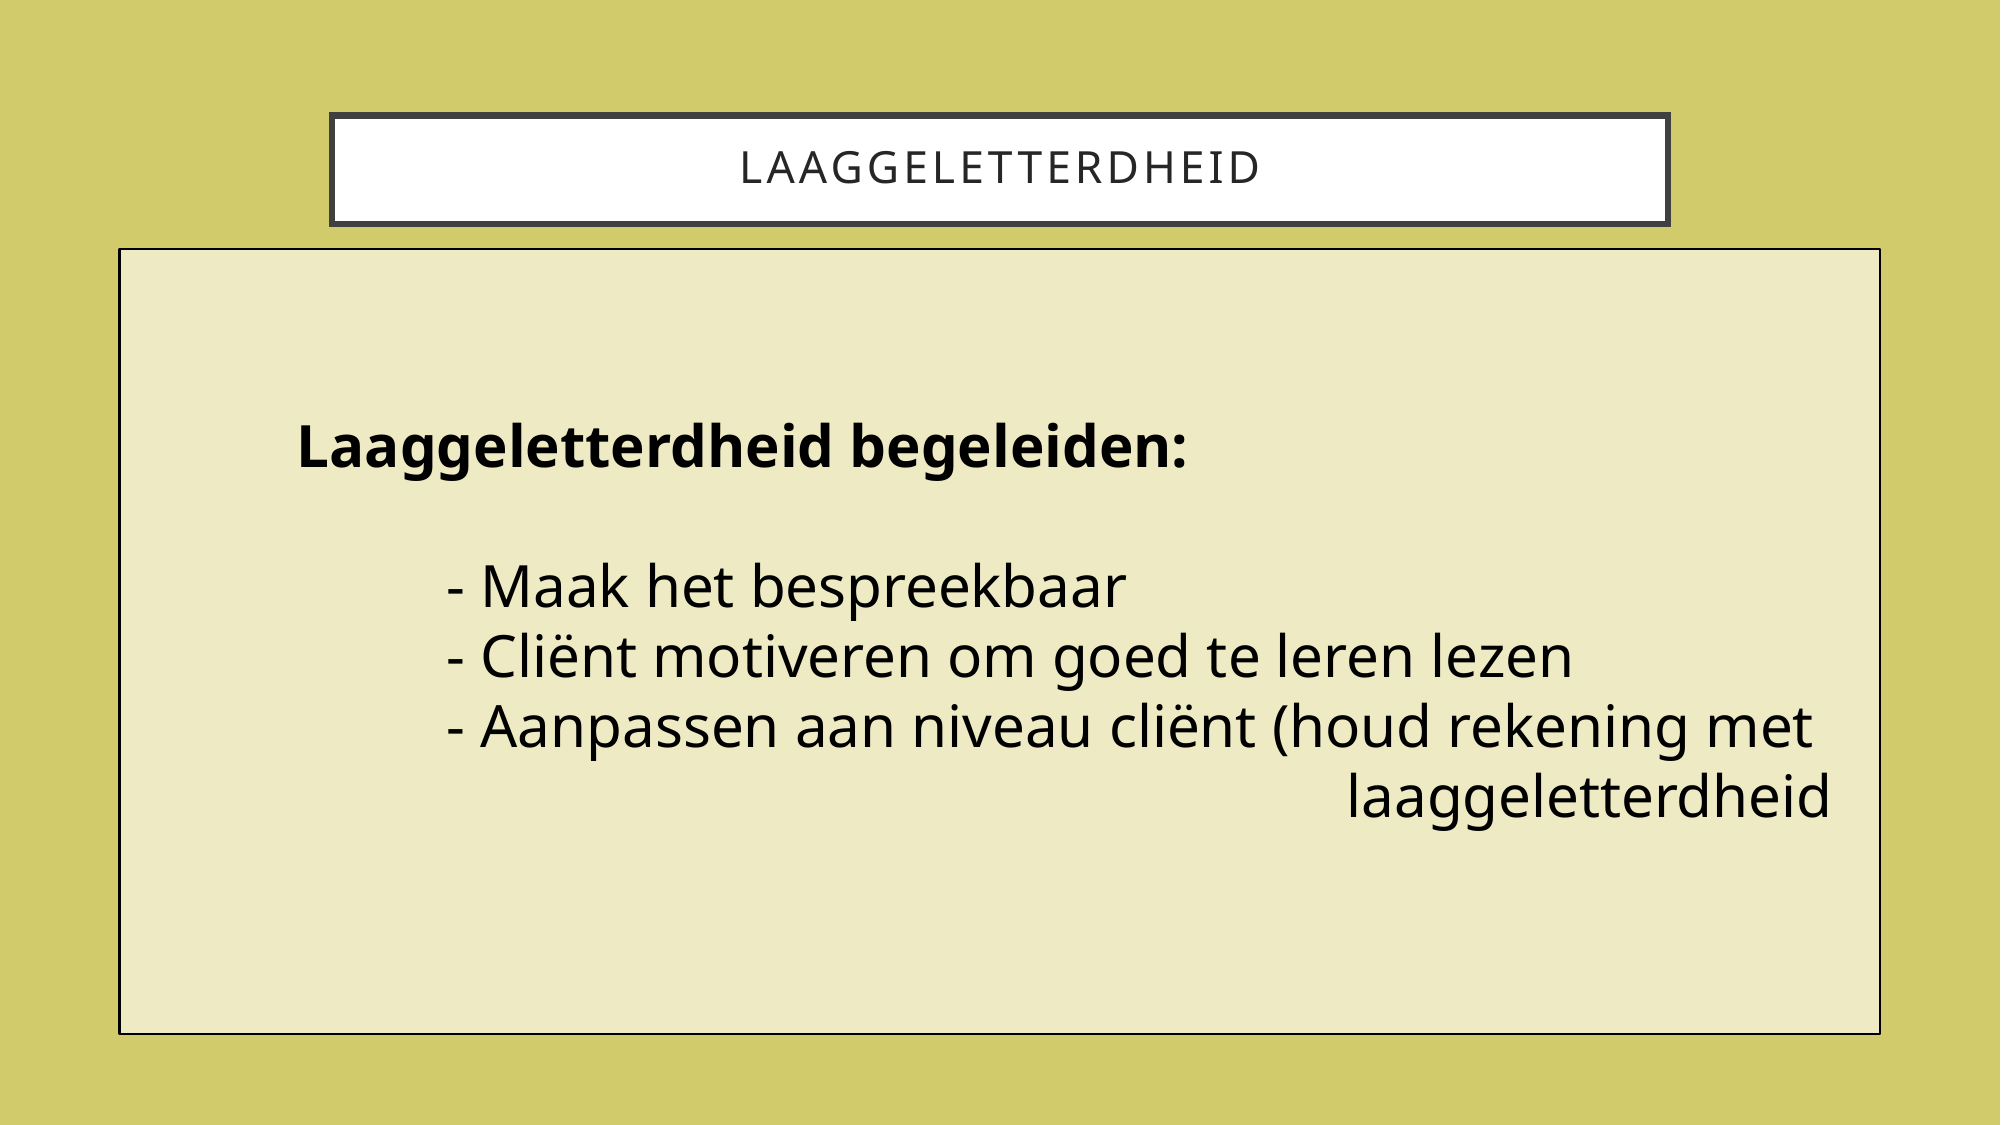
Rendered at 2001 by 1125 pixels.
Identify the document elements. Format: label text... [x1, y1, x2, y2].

text_box [118, 248, 1881, 1035]
text_box Laaggeletterdheid begeleiden: - Maak het bespreekbaar - Cliënt motiveren om goed te leren lezen - Aanpassen aan niveau cliënt (houd rekening met laaggeletterdheid [281, 332, 1862, 1027]
title LAAGGELETTERDHEID [329, 112, 1671, 227]
